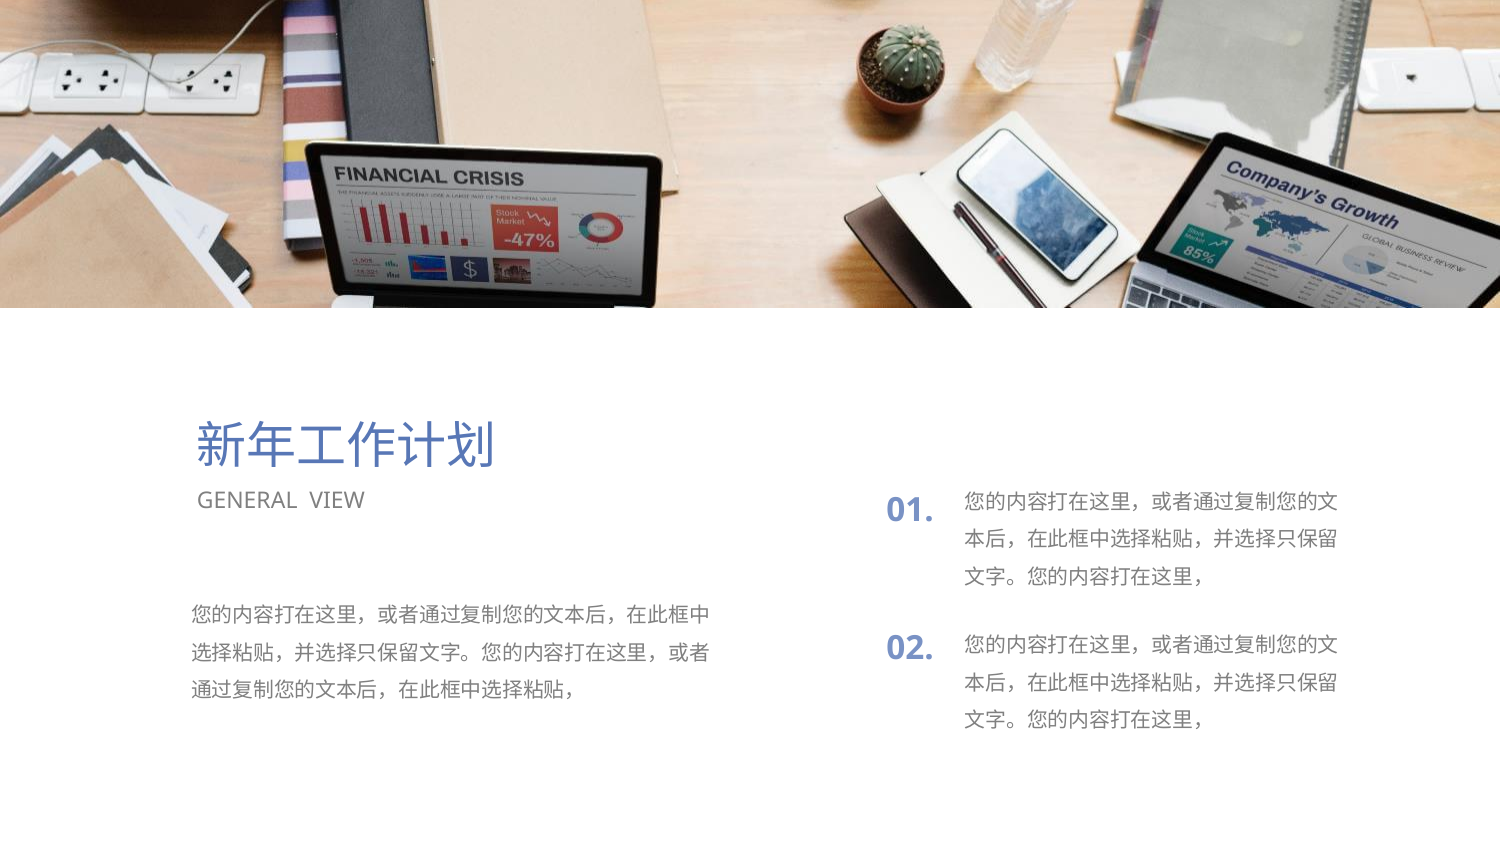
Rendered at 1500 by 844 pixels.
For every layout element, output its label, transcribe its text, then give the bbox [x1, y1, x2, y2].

text_box 02. [871, 618, 949, 674]
text_box 您的内容打在这里，或者通过复制您的文本后，在此框中选择粘贴，并选择只保留文字。您的内容打在这里， [950, 468, 1372, 596]
text_box 您的内容打在这里，或者通过复制您的文本后，在此框中选择粘贴，并选择只保留文字。您的内容打在这里，或者通过复制您的文本后，在此框中选择粘贴， [176, 581, 745, 710]
text_box 01. [871, 480, 949, 536]
text_box 您的内容打在这里，或者通过复制您的文本后，在此框中选择粘贴，并选择只保留文字。您的内容打在这里， [950, 611, 1372, 739]
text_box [182, 406, 572, 522]
picture [0, 0, 1500, 308]
